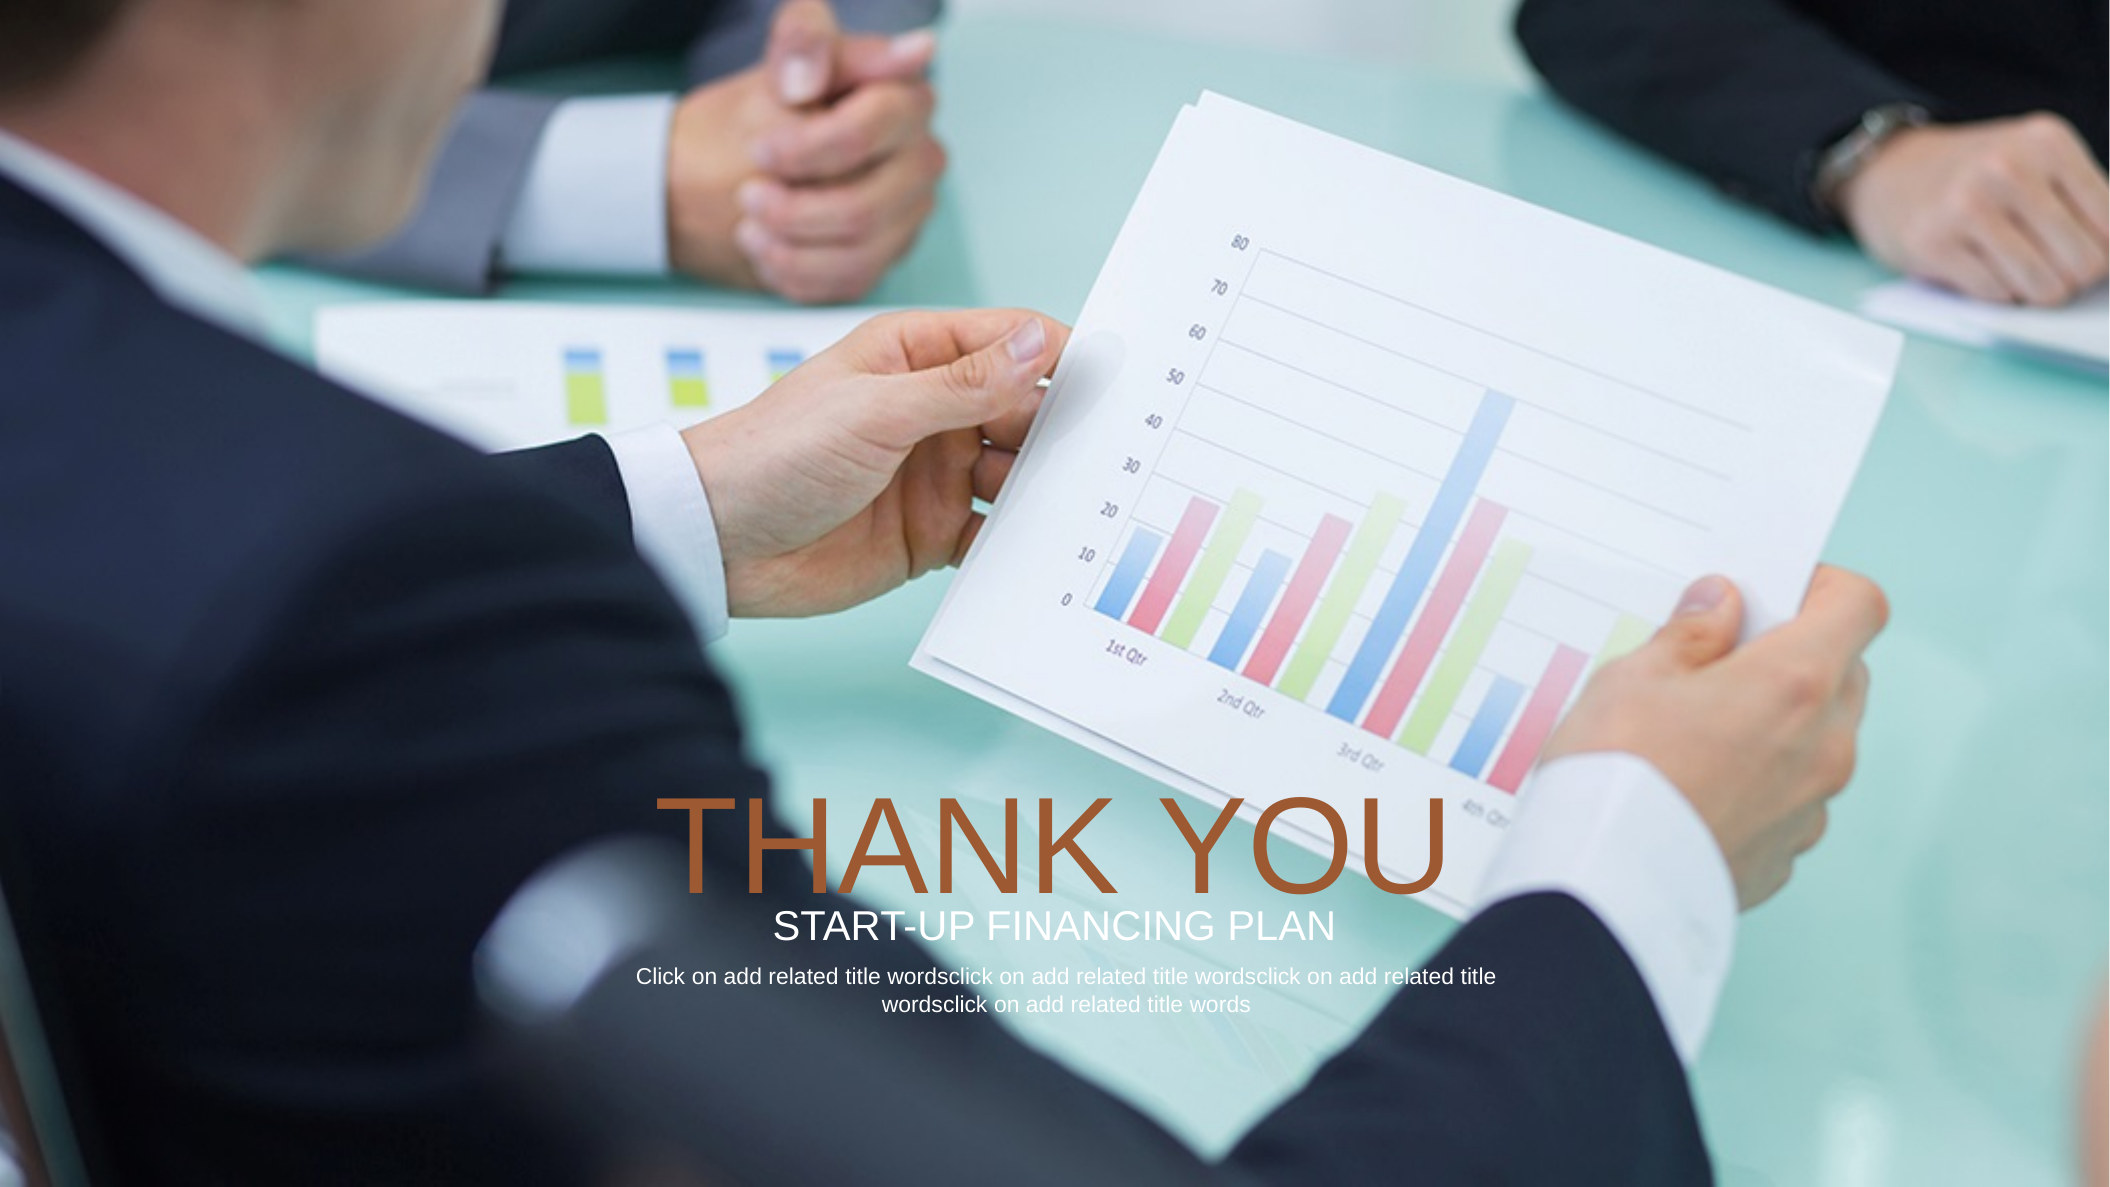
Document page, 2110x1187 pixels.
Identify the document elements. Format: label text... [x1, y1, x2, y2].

text_box START-UP FINANCING PLAN [629, 891, 1480, 954]
text_box Click on add related title wordsclick on add related title wordsclick on add related title wordsclick on add related title words [593, 954, 1539, 1025]
text_box [0, 0, 2110, 1187]
text_box THANK YOU [487, 699, 1622, 929]
